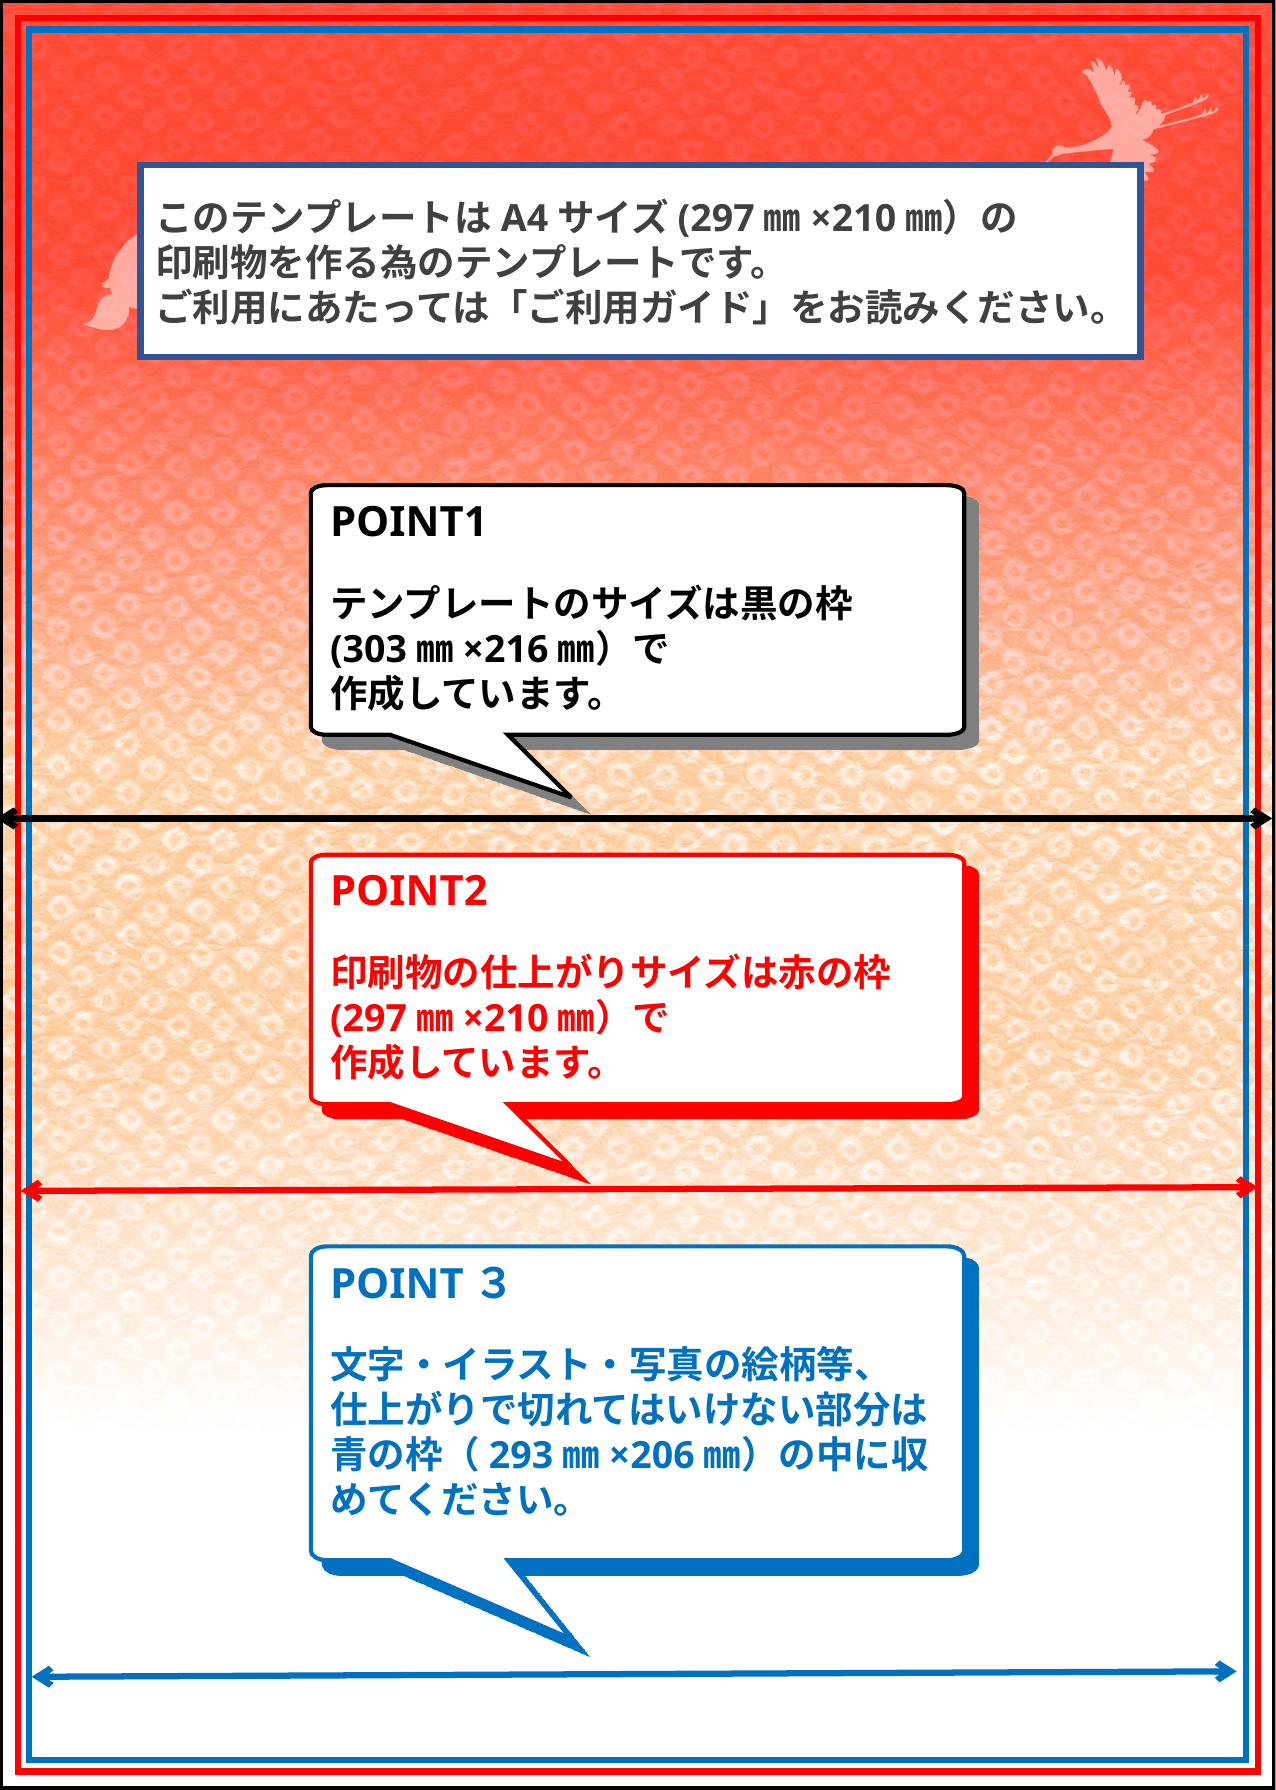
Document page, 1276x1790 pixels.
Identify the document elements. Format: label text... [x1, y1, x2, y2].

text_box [20, 1187, 1258, 1191]
text_box POINT1 テンプレートのサイズは黒の枠 (303㎜×216㎜）で 作成しています。 [310, 485, 965, 798]
text_box [28, 1191, 1247, 1761]
text_box [17, 822, 1259, 1773]
text_box [28, 822, 1247, 1187]
text_box [28, 28, 1247, 815]
text_box POINT３ 文字・イラスト・写真の絵柄等、 仕上がりで切れてはいけない部分は 青の枠（293㎜×206㎜）の中に収めてください。 [310, 1246, 965, 1639]
text_box このテンプレートはA4サイズ(297㎜×210㎜）の 印刷物を作る為のテンプレートです。 ご利用にあたっては「ご利用ガイド」をお読みください。 [140, 164, 1142, 358]
text_box POINT2 印刷物の仕上がりサイズは赤の枠(297㎜×210㎜）で 作成しています。 [310, 854, 965, 1167]
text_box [31, 1671, 1237, 1677]
text_box [17, 17, 1259, 815]
text_box [0, 0, 1276, 1790]
